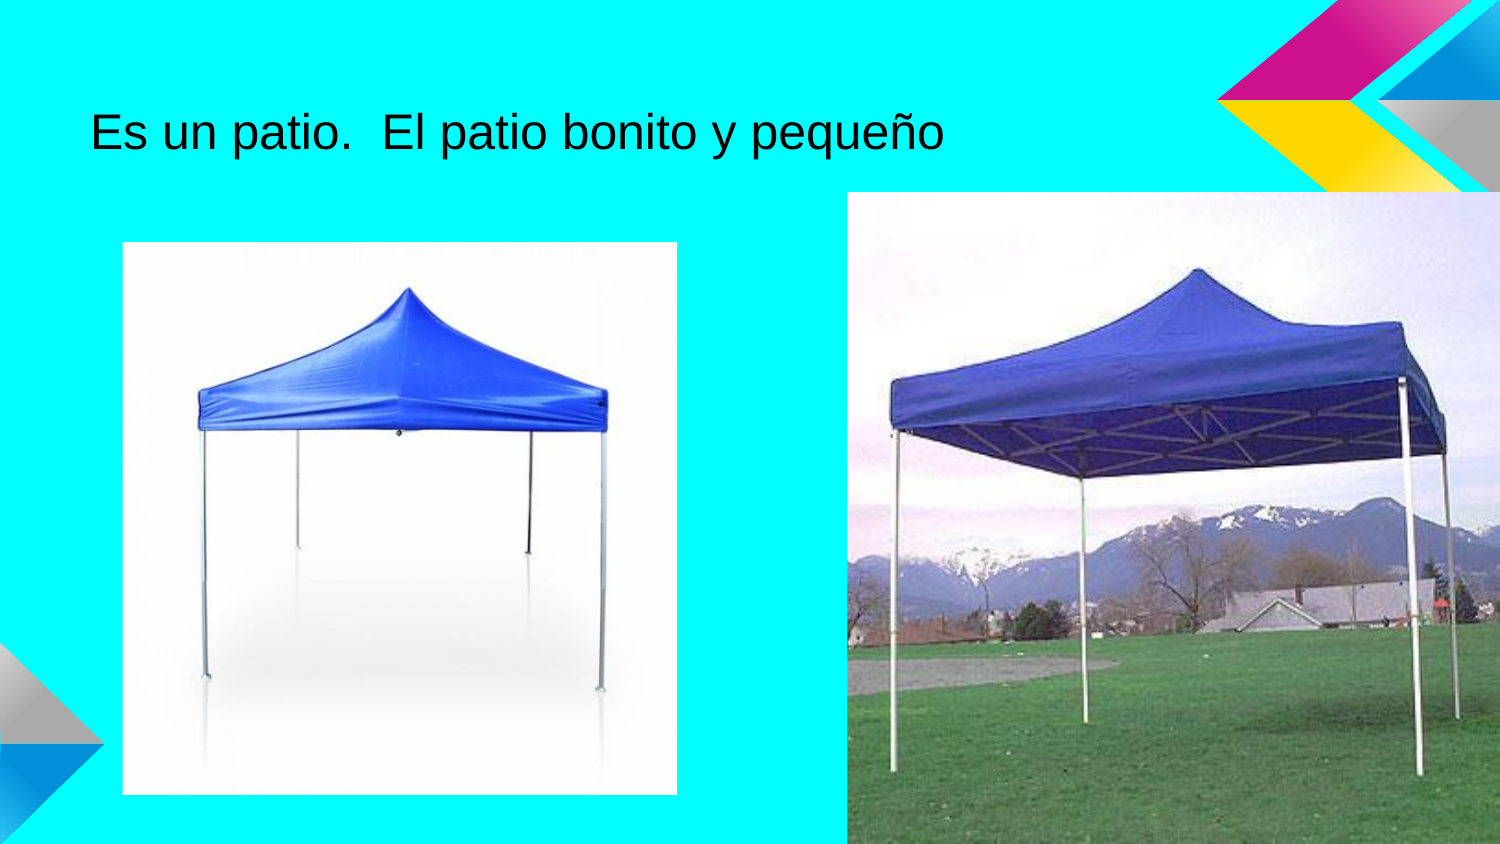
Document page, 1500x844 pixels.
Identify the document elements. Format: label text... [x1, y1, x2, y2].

text_box [847, 192, 1500, 844]
text_box [122, 242, 678, 795]
title Es un patio. El patio bonito y pequeño [75, 33, 1204, 175]
